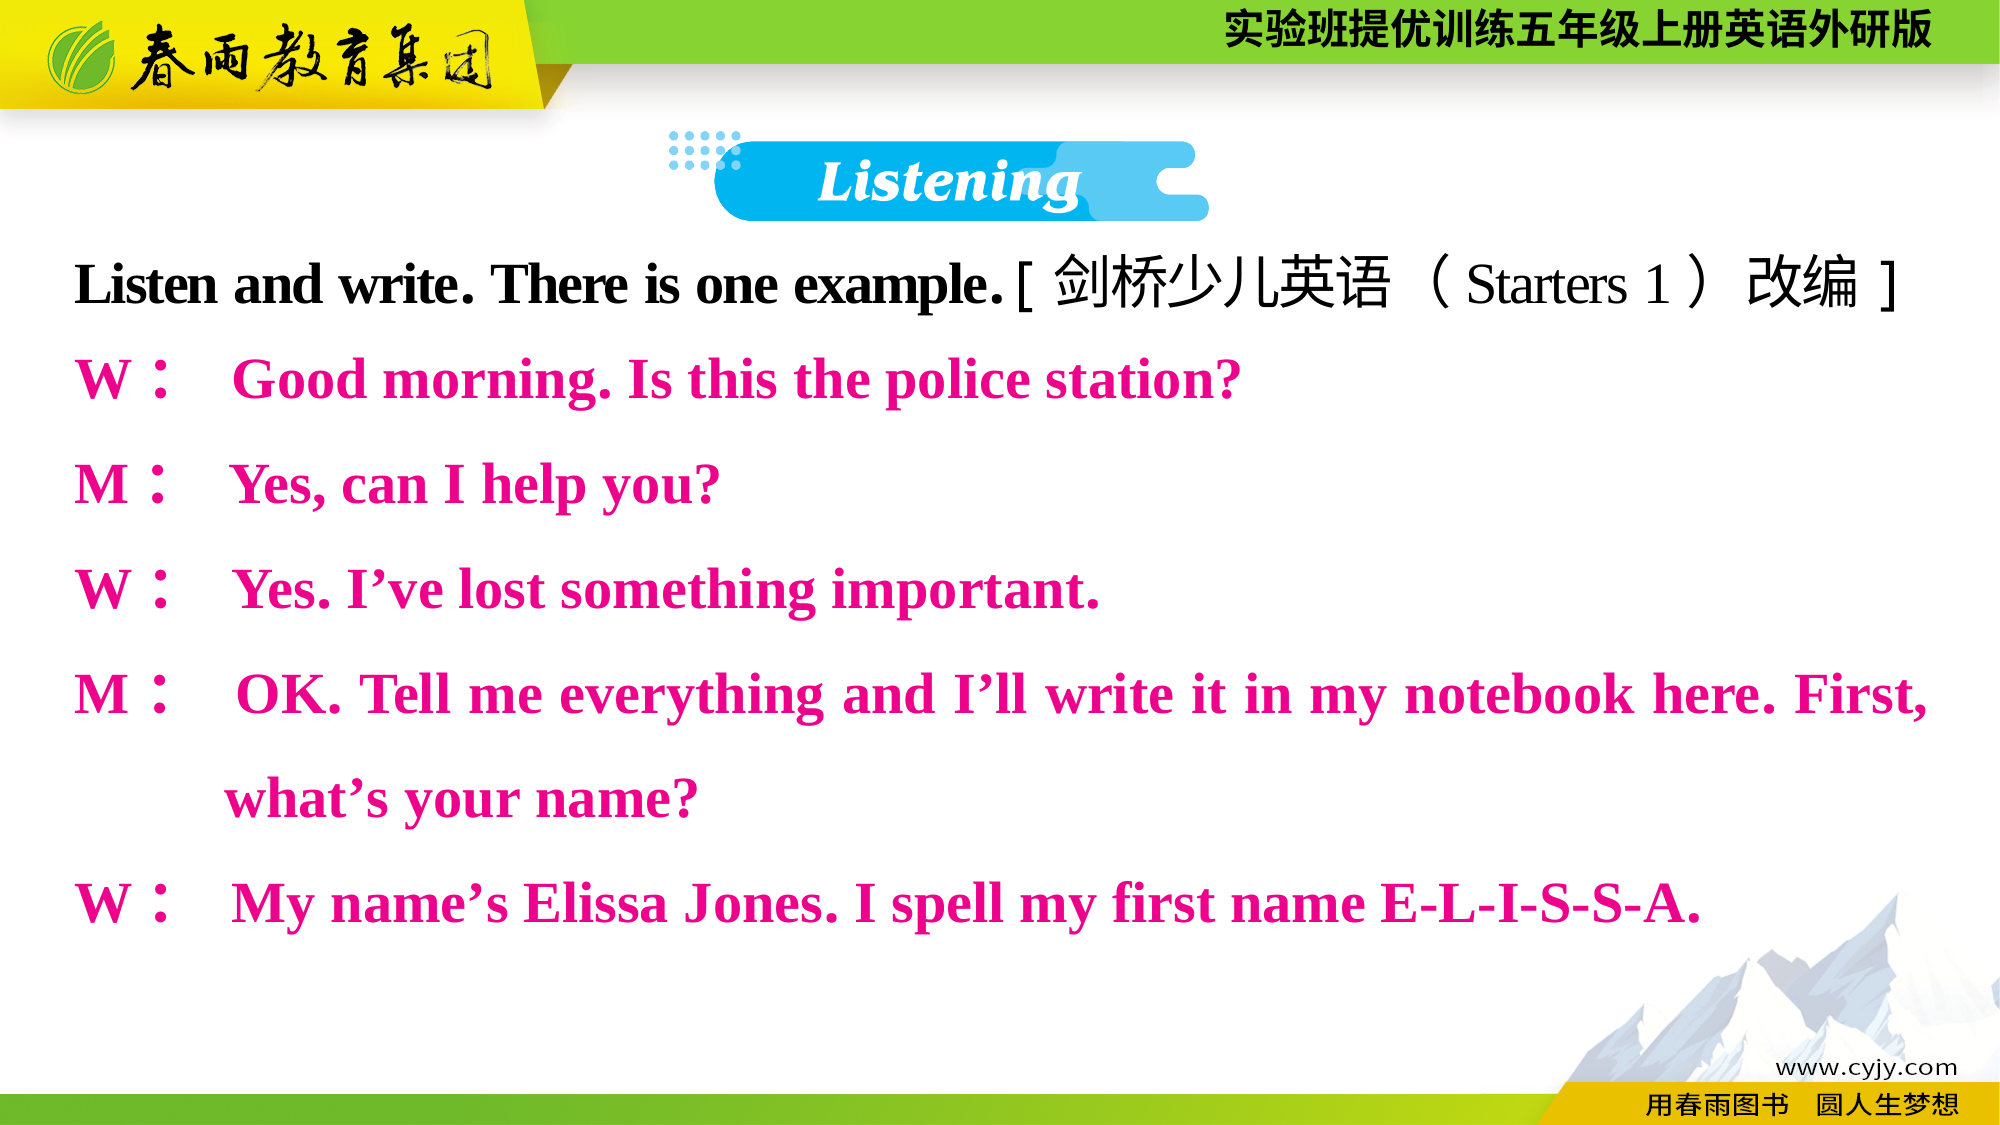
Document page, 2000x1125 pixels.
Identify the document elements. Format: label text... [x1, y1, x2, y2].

picture [0, 0, 2000, 1125]
list Listen and write. There is one example.[剑桥少儿英语（Starters 1）改编] [59, 202, 1944, 297]
text_box W： Good morning. Is this the police station? M： Yes, can I help you? W： Yes. I’ve lost something important. M： OK. Tell me everything and I’ll write it in my notebook here. First, what’s your name? W： My name’s Elissa Jones. I spell my first name E-L-I-S-S-A. [59, 297, 1944, 942]
